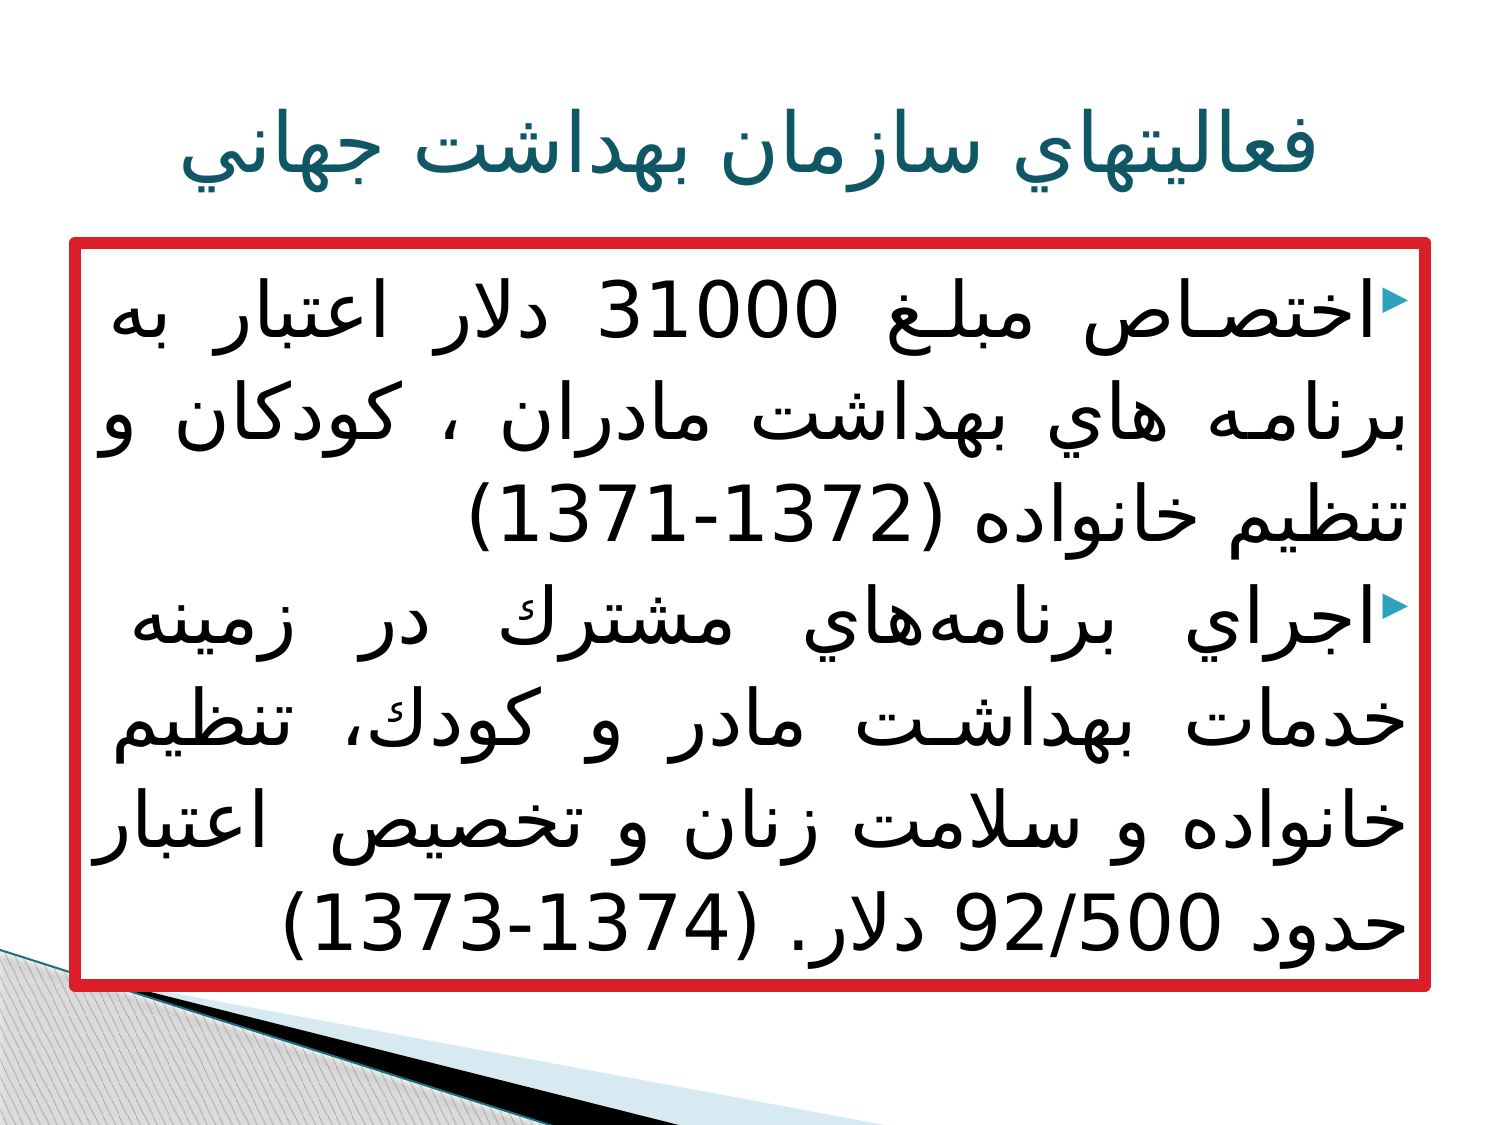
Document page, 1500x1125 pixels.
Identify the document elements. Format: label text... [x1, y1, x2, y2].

title فعاليتهاي سازمان بهداشت جهاني [75, 45, 1425, 233]
list اختصاص مبلغ 31000 دلار اعتبار به برنامه هاي بهداشت مادران ، كودكان و تنظيم خانواده (1372-1371) اجراي برنامه‌هاي مشترك در زمينه خدمات بهداشت مادر و كودك، تنظيم خانواده و سلامت زنان و تخصيص اعتبار حدود 92/500 دلار. (1374-1373) [70, 238, 1429, 990]
